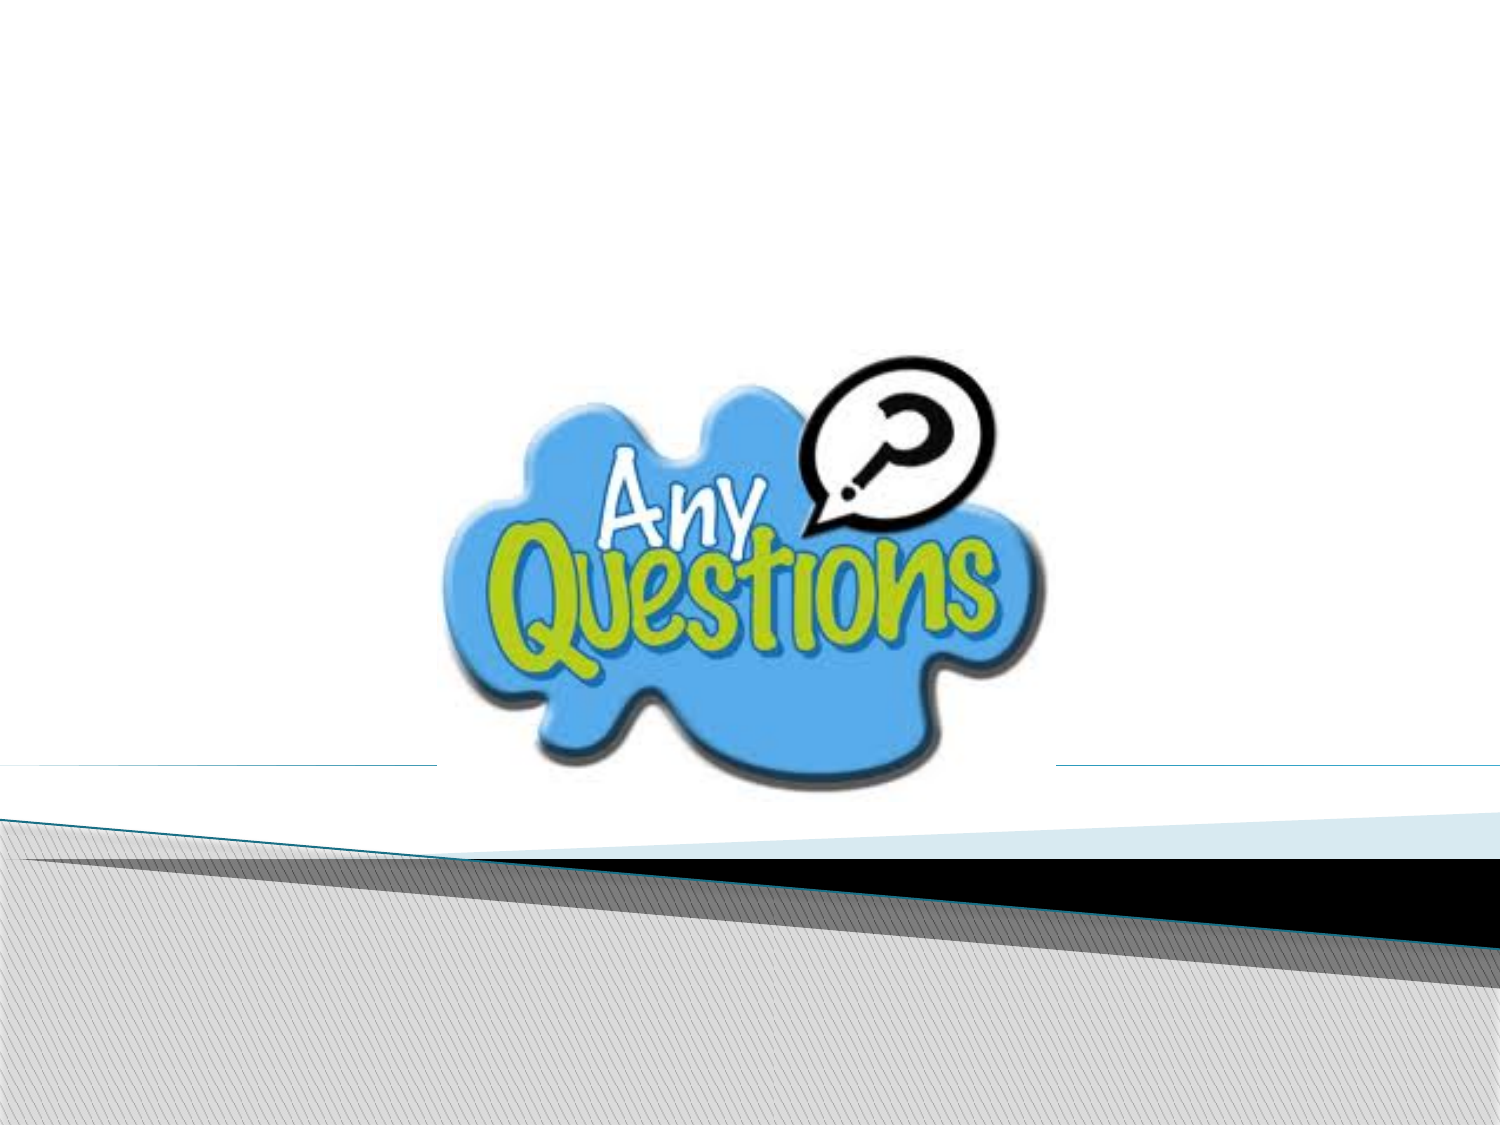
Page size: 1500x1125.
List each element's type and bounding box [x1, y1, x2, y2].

picture [5, 859, 1500, 989]
picture [437, 349, 1057, 802]
